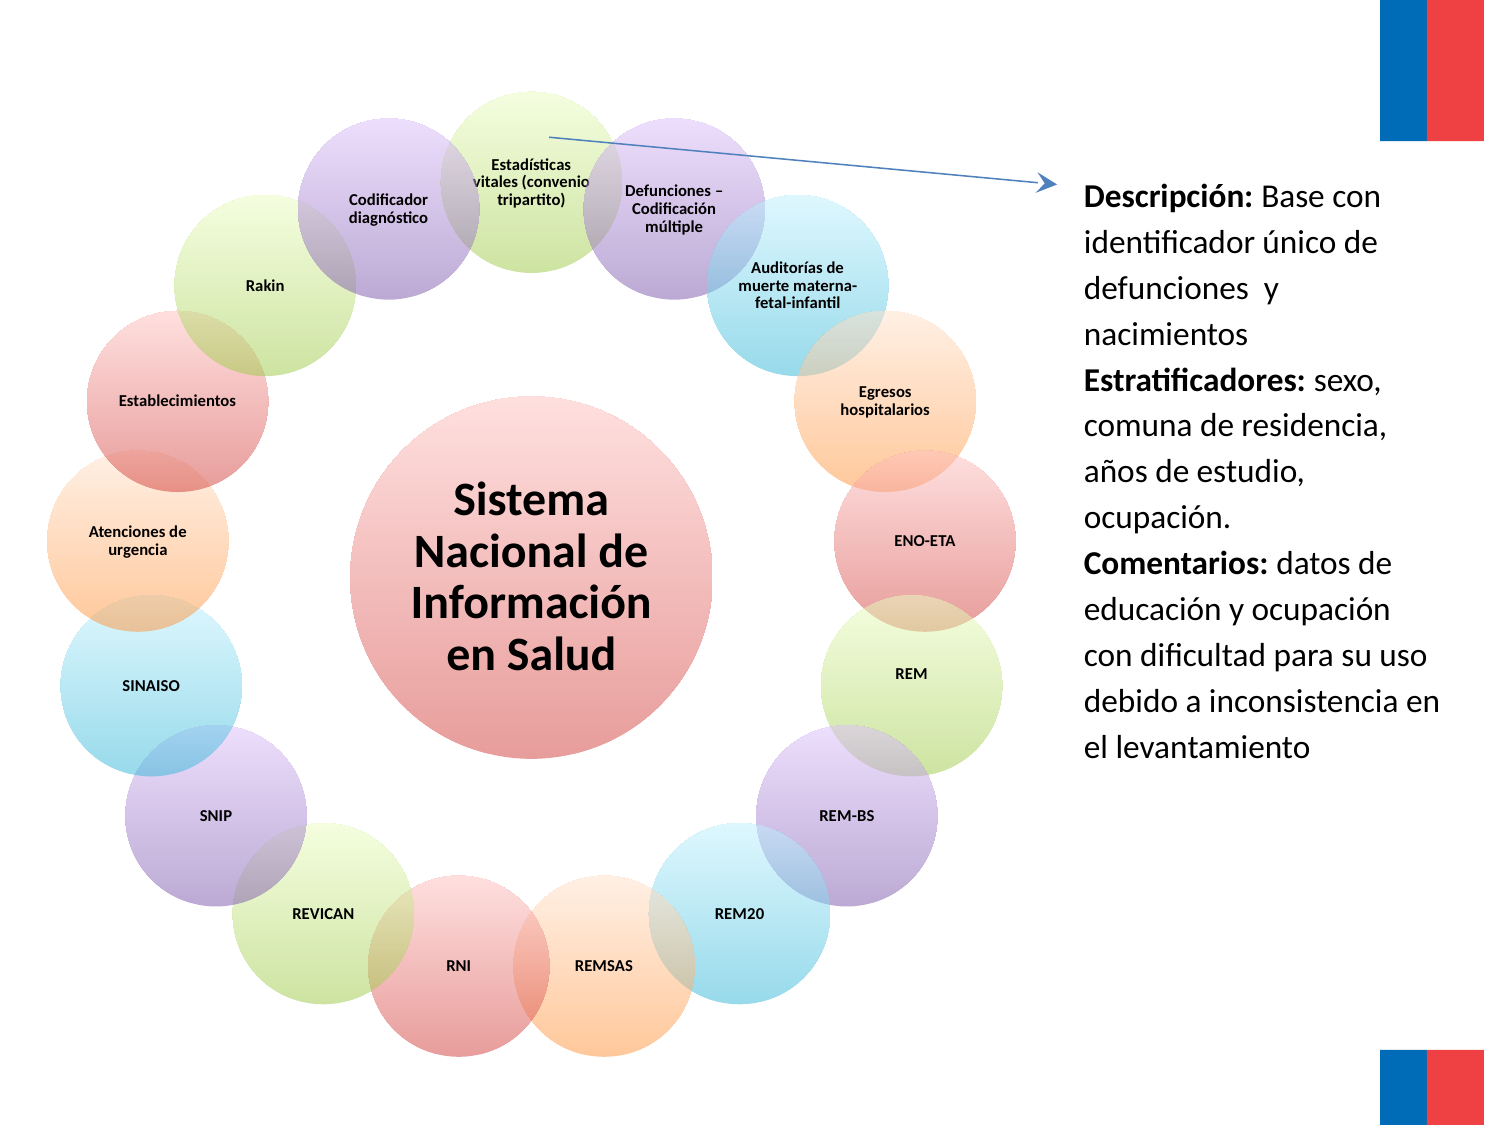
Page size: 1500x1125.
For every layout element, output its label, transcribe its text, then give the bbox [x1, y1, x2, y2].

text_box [47, 91, 1016, 1057]
text_box Descripción: Base con identificador único de defunciones y nacimientos Estratificadores: sexo, comuna de residencia, años de estudio, ocupación. Comentarios: datos de educación y ocupación con dificultad para su uso debido a inconsistencia en el levantamiento [1068, 160, 1459, 771]
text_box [548, 136, 1058, 185]
